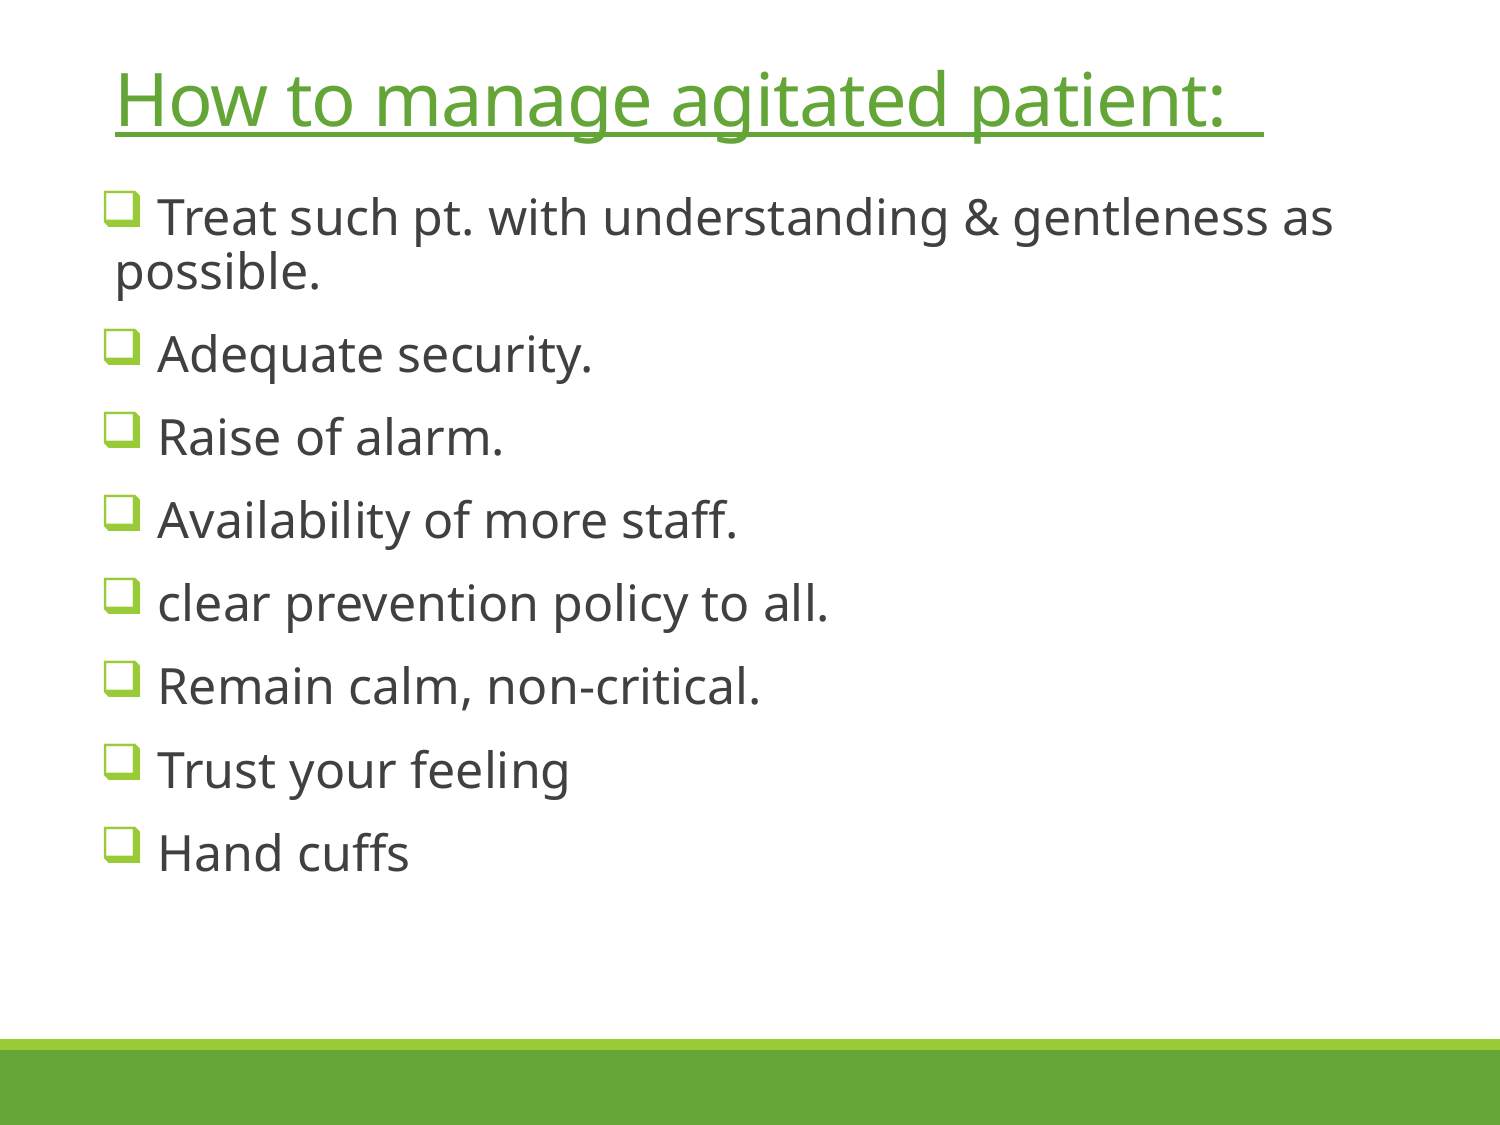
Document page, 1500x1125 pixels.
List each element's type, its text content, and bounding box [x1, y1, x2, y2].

list Treat such pt. with understanding & gentleness as possible. Adequate security. Raise of alarm. Availability of more staff. clear prevention policy to all. Remain calm, non-critical. Trust your feeling Hand cuffs [99, 184, 1413, 927]
title How to manage agitated patient: [99, 37, 1375, 149]
